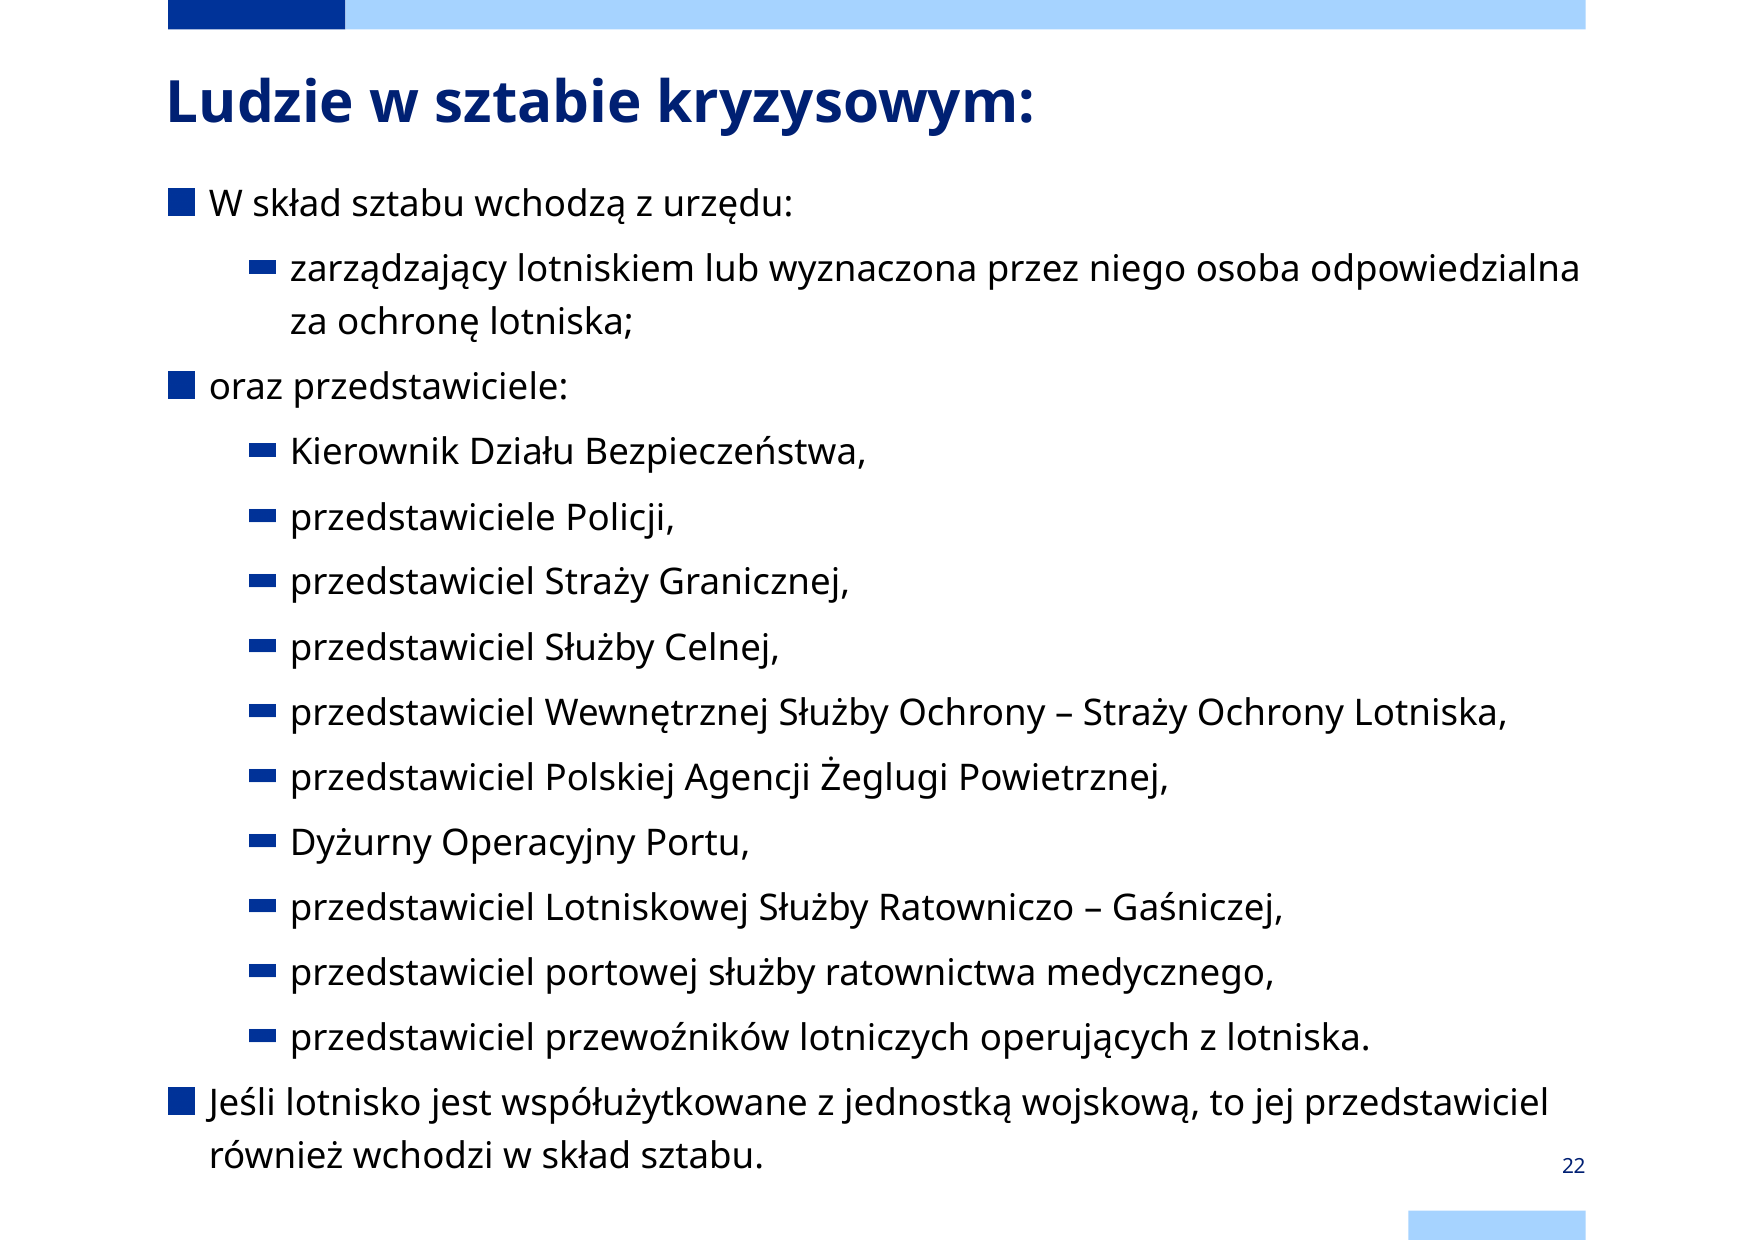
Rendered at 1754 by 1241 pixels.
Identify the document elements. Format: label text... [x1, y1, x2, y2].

list W skład sztabu wchodzą z urzędu: zarządzający lotniskiem lub wyznaczona przez niego osoba odpowiedzialna za ochronę lotniska; oraz przedstawiciele: Kierownik Działu Bezpieczeństwa, przedstawiciele Policji, przedstawiciel Straży Granicznej, przedstawiciel Służby Celnej, przedstawiciel Wewnętrznej Służby Ochrony – Straży Ochrony Lotniska, przedstawiciel Polskiej Agencji Żeglugi Powietrznej, Dyżurny Operacyjny Portu, przedstawiciel Lotniskowej Służby Ratowniczo – Gaśniczej, przedstawiciel portowej służby ratownictwa medycznego, przedstawiciel przewoźników lotniczych operujących z lotniska. Jeśli lotnisko jest współużytkowane z jednostką wojskową, to jej przedstawiciel również wchodzi w skład sztabu. [168, 171, 1586, 1182]
picture [249, 762, 276, 789]
picture [249, 502, 276, 529]
picture [249, 632, 276, 659]
picture [249, 892, 276, 919]
picture [249, 827, 276, 854]
picture [168, 1087, 195, 1115]
slide_number 22 [1408, 1151, 1586, 1182]
picture [168, 188, 195, 216]
picture [249, 697, 276, 724]
picture [249, 567, 276, 594]
picture [249, 957, 276, 984]
title Ludzie w sztabie kryzysowym: [165, 59, 1584, 237]
picture [249, 436, 276, 464]
picture [249, 253, 276, 281]
picture [249, 1022, 276, 1049]
picture [168, 371, 195, 399]
